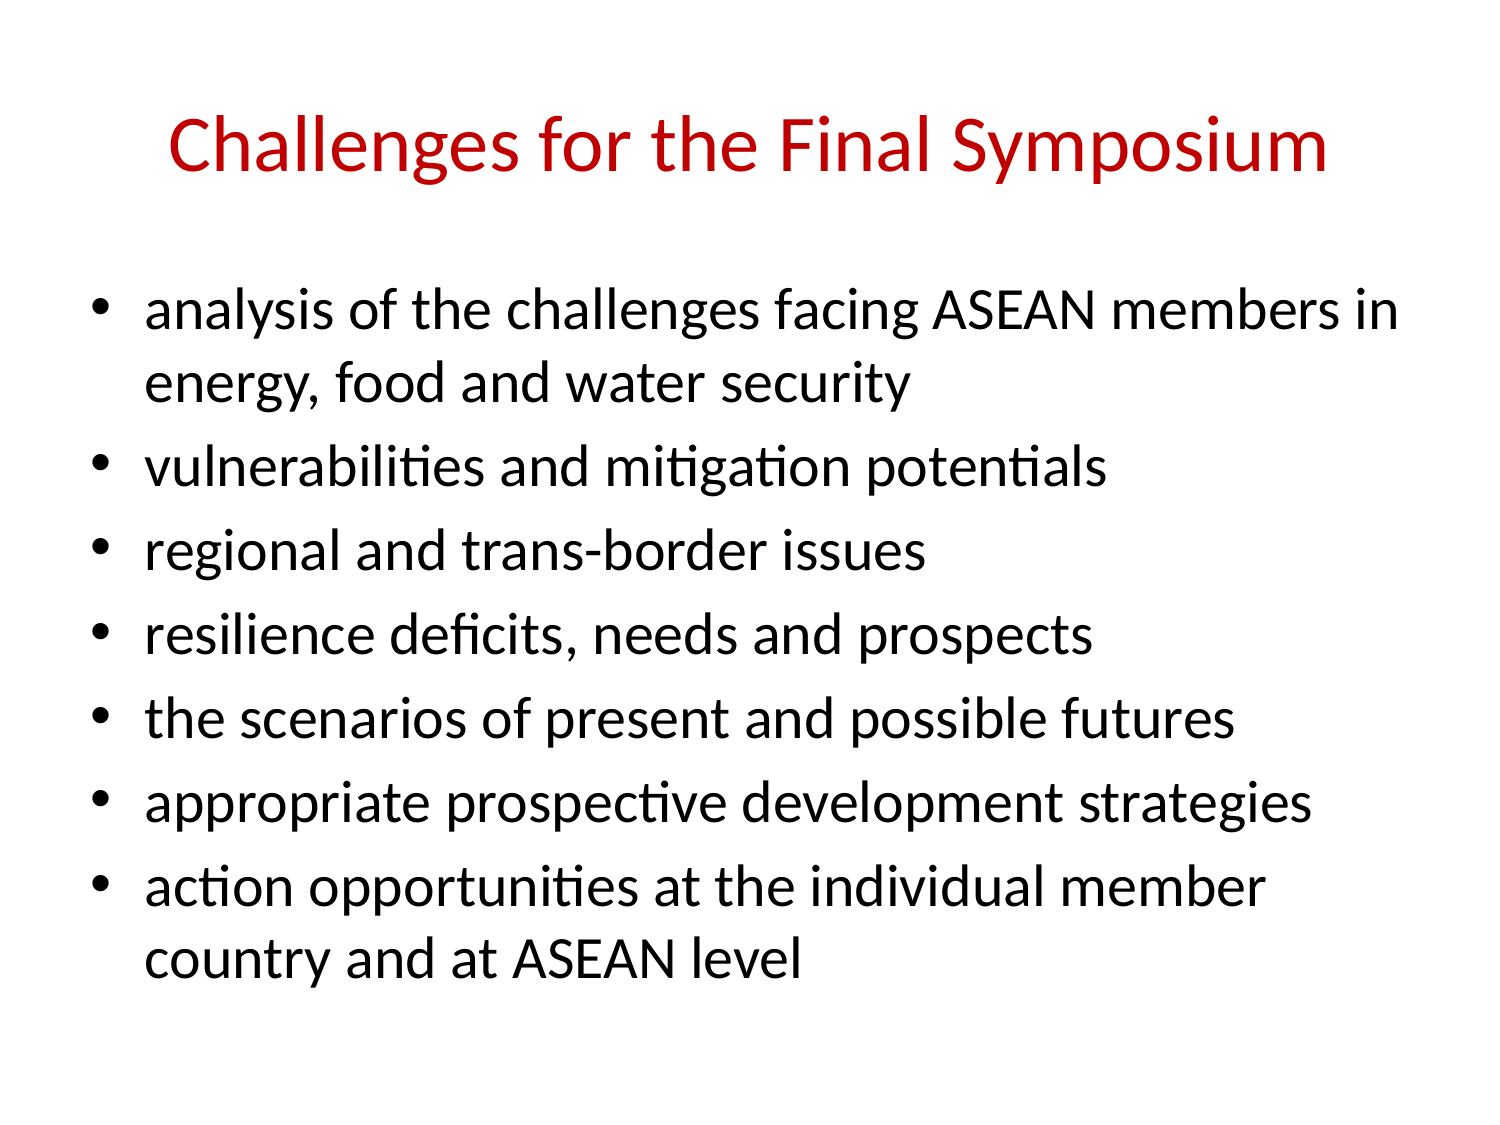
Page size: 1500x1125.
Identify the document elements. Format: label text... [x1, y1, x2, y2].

list analysis of the challenges facing ASEAN members in energy, food and water security vulnerabilities and mitigation potentials regional and trans-border issues resilience deficits, needs and prospects the scenarios of present and possible futures appropriate prospective development strategies action opportunities at the individual member country and at ASEAN level [75, 262, 1425, 1005]
title Challenges for the Final Symposium [75, 45, 1425, 233]
